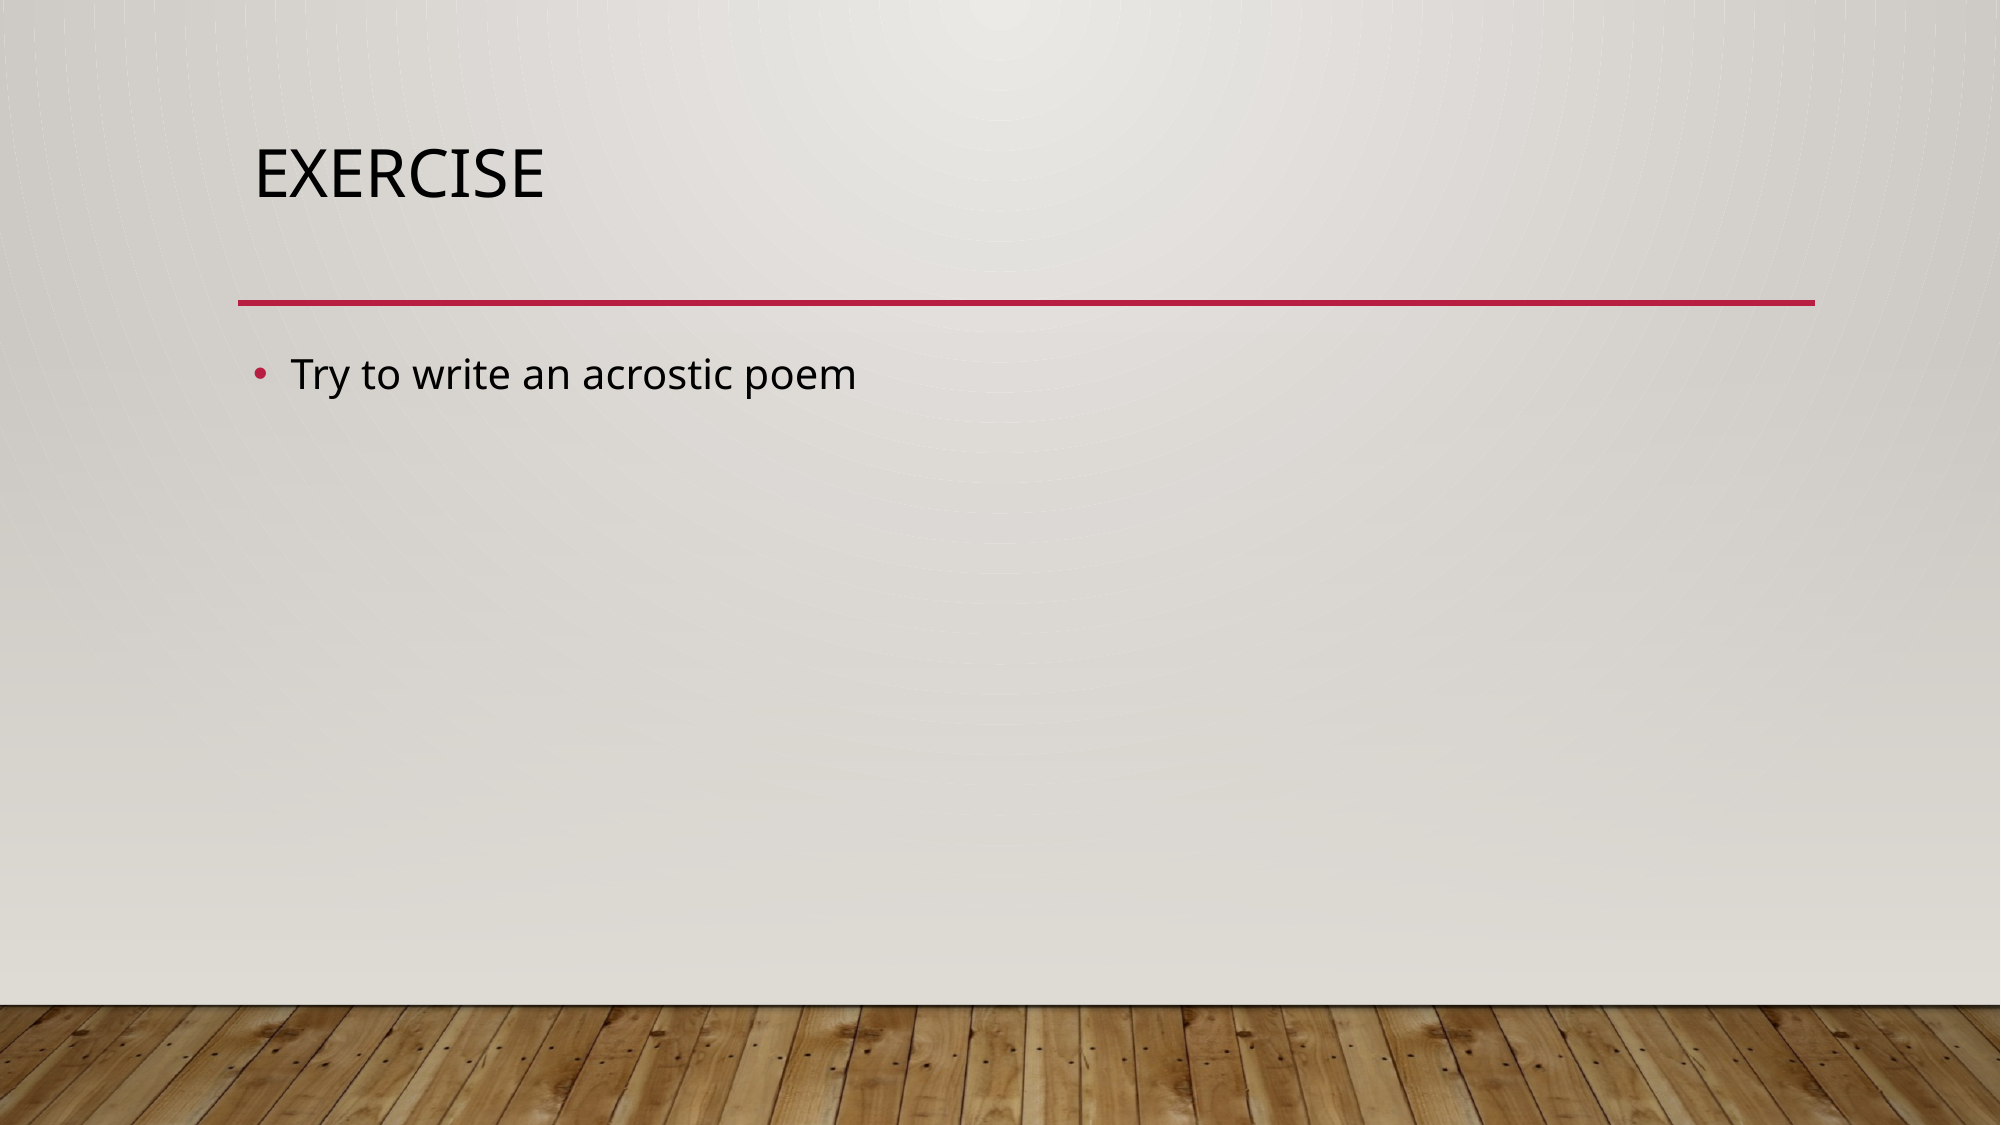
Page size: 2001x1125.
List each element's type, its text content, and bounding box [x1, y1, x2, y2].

picture [0, 1005, 2000, 1125]
list Try to write an acrostic poem [238, 330, 1814, 897]
title exercise [238, 131, 1814, 305]
